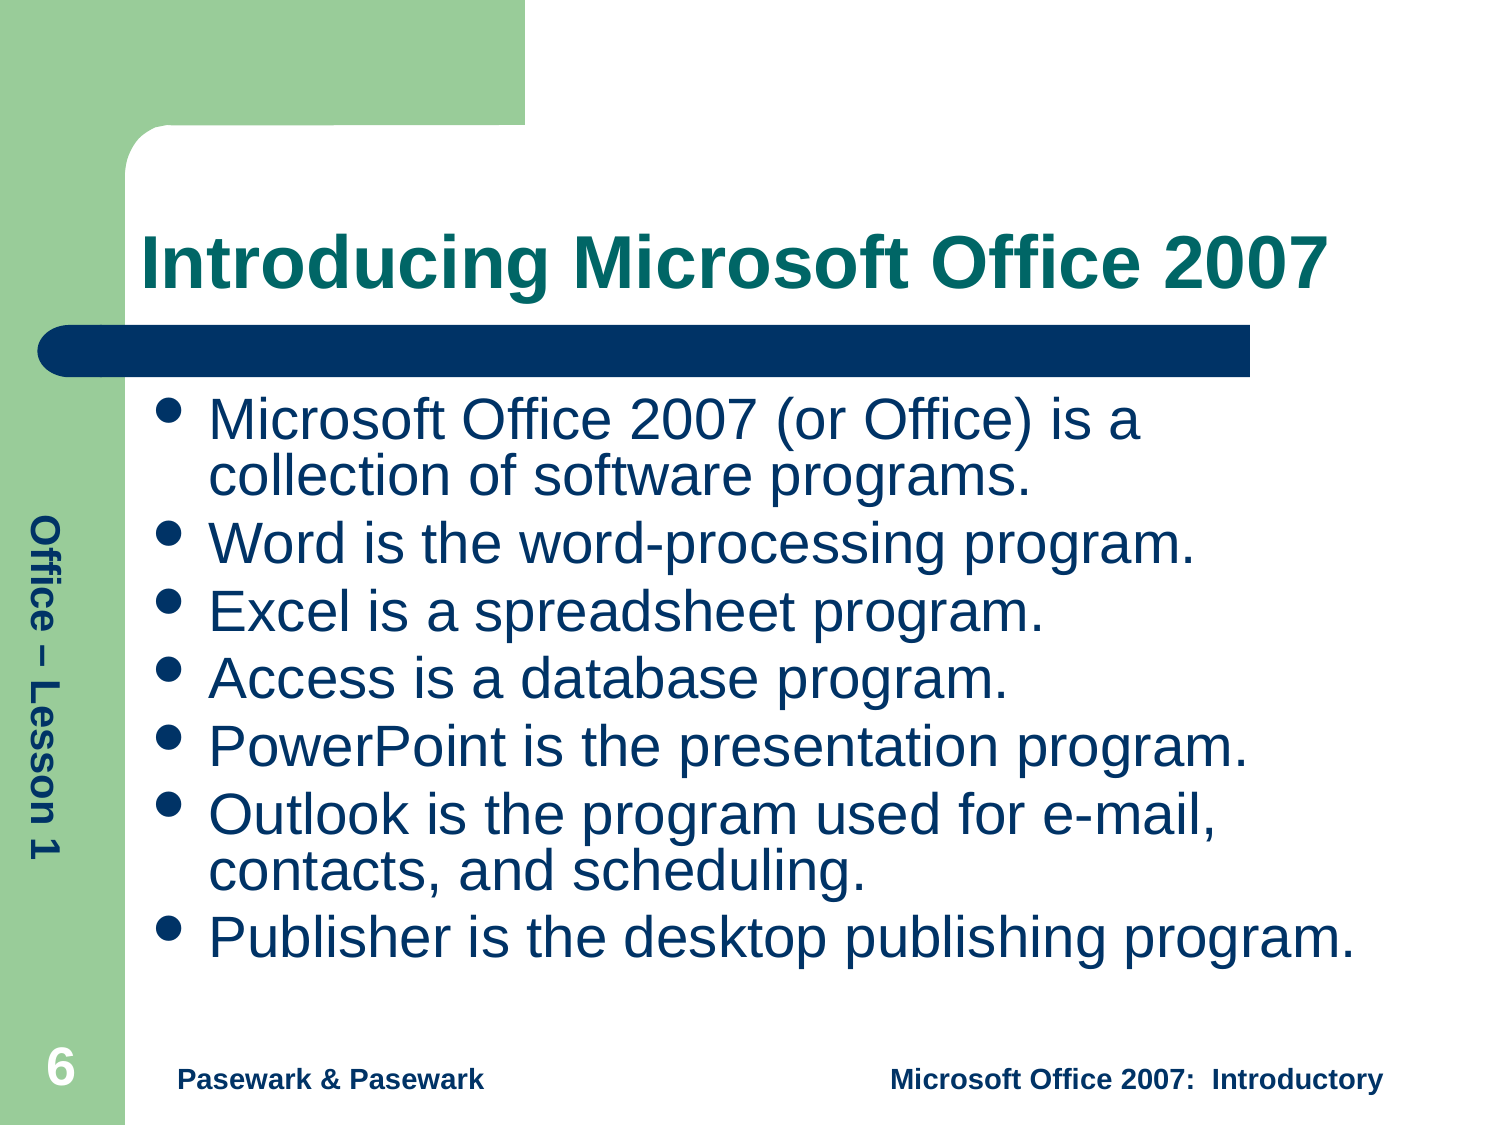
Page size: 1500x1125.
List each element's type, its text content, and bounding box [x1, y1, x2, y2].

slide_number 6 [13, 1023, 111, 1105]
title Introducing Microsoft Office 2007 [124, 124, 1463, 313]
slide_number Pasewark & Pasewark [149, 1038, 500, 1104]
list Microsoft Office 2007 (or Office) is a collection of software programs. Word is the word-processing program. Excel is a spreadsheet program. Access is a database program. PowerPoint is the presentation program. Outlook is the program used for e-mail, contacts, and scheduling. Publisher is the desktop publishing program. [137, 387, 1400, 1038]
footer Microsoft Office 2007: Introductory [874, 1024, 1426, 1104]
